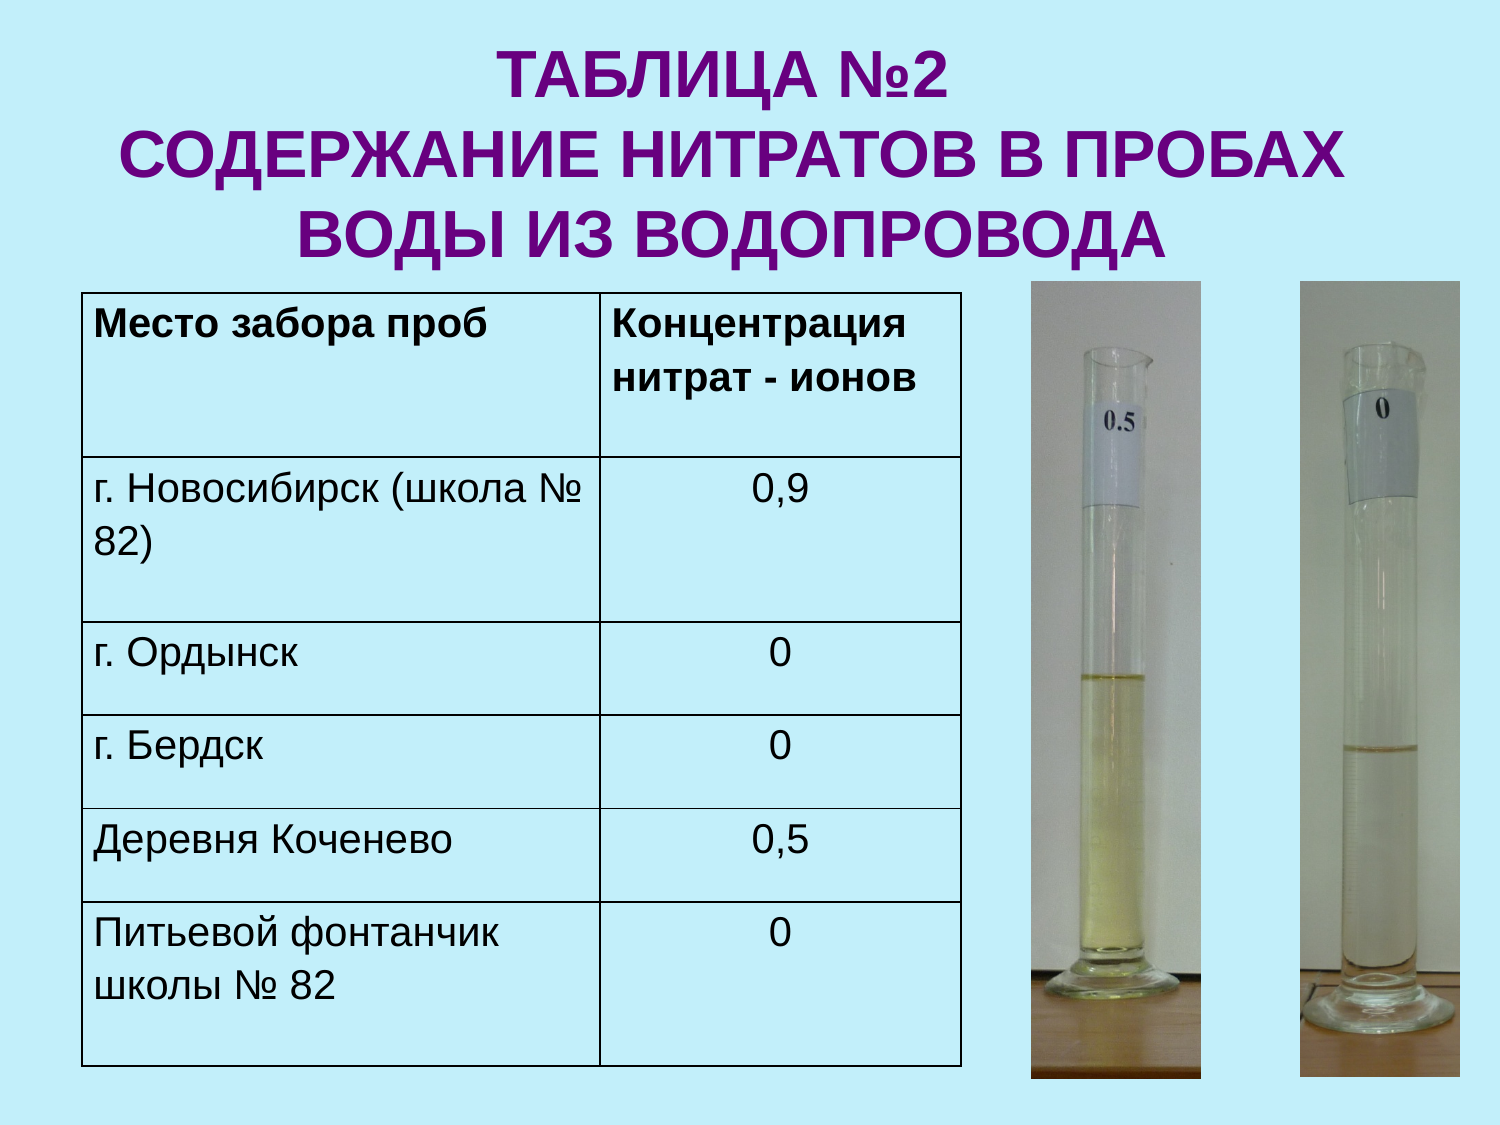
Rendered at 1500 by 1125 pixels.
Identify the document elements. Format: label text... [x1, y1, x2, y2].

picture [1300, 280, 1460, 1078]
table_header Концентрация нитрат - ионов [601, 294, 960, 456]
table_cell г. Новосибирск (школа № 82) [83, 458, 599, 621]
table_cell 0 [601, 716, 960, 808]
table_cell 0 [601, 903, 960, 1065]
table_cell Питьевой фонтанчик школы № 82 [83, 903, 599, 1065]
table_header Место забора проб [83, 294, 599, 456]
table_cell г. Ордынск [83, 623, 599, 714]
table_cell 0,9 [601, 458, 960, 621]
picture [1031, 280, 1202, 1079]
table_cell 0 [601, 623, 960, 714]
table_cell 0,5 [601, 809, 960, 901]
table_cell Деревня Коченево [83, 809, 599, 901]
text_box Таблица №2 Содержание Нитратов в пробах воды из водопровода [46, 23, 1418, 278]
table_cell г. Бердск [83, 716, 599, 808]
